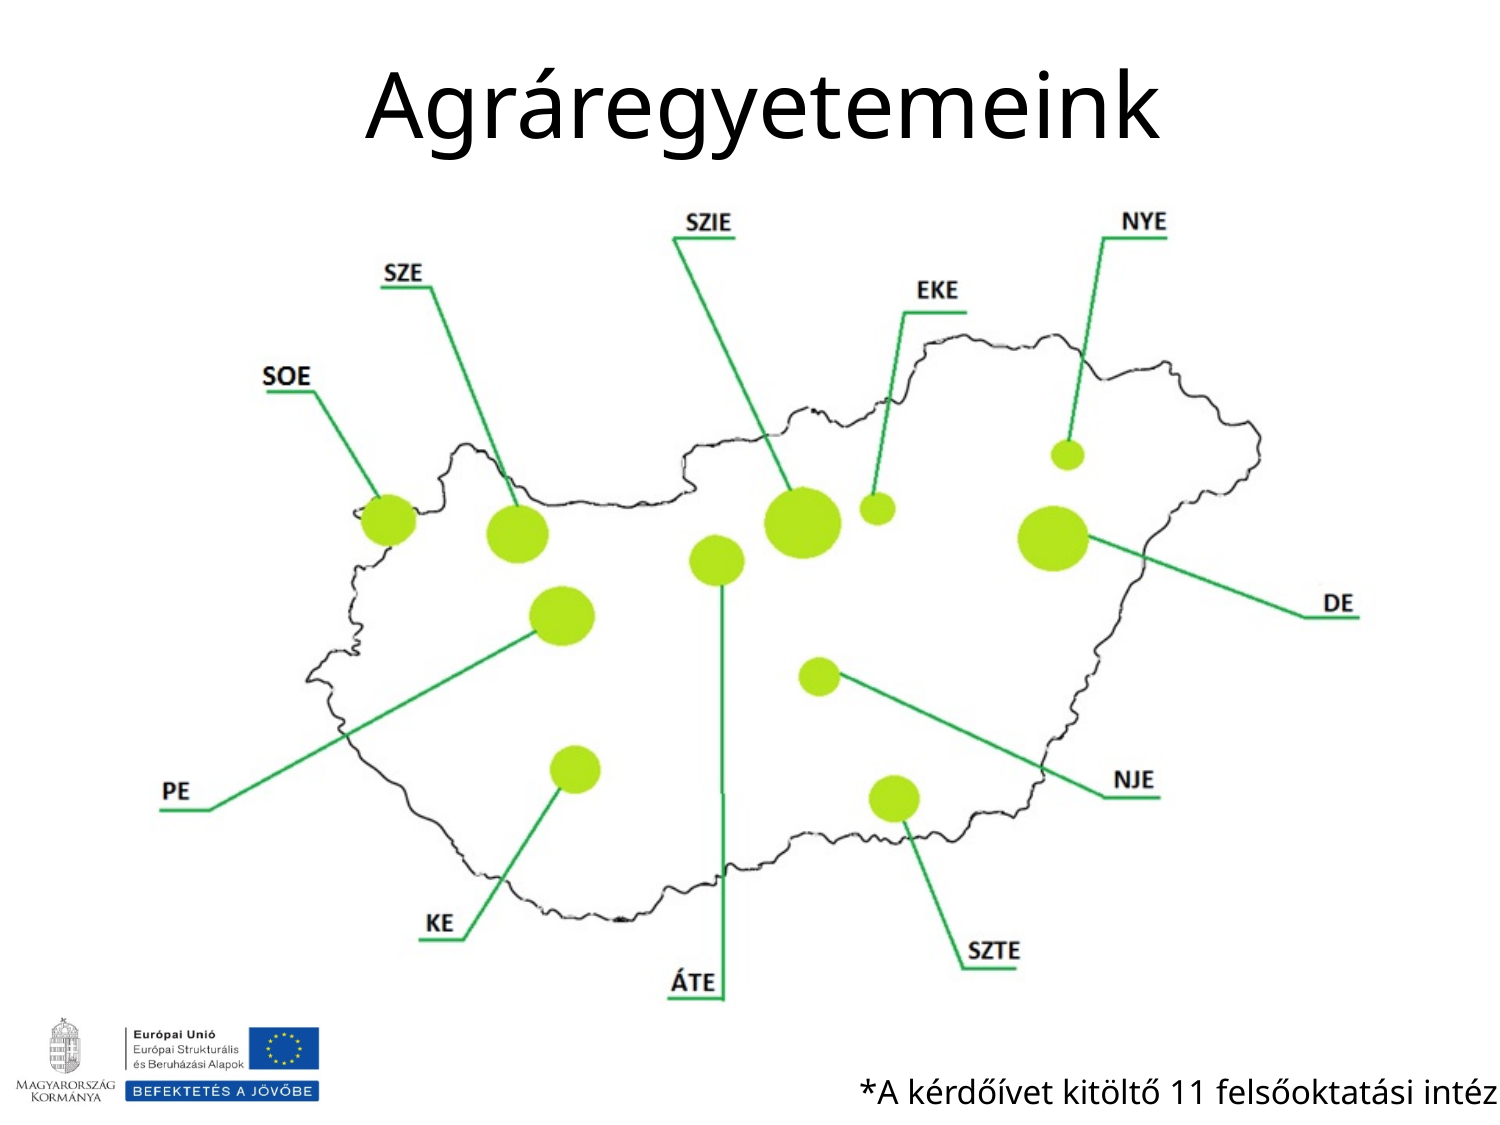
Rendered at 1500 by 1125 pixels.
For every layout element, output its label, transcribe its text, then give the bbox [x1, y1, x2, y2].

picture [0, 160, 1413, 1125]
text_box *A kérdőívet kitöltő 11 felsőoktatási intézmény. [844, 1064, 1500, 1119]
title Agráregyetemeink [88, 19, 1439, 185]
